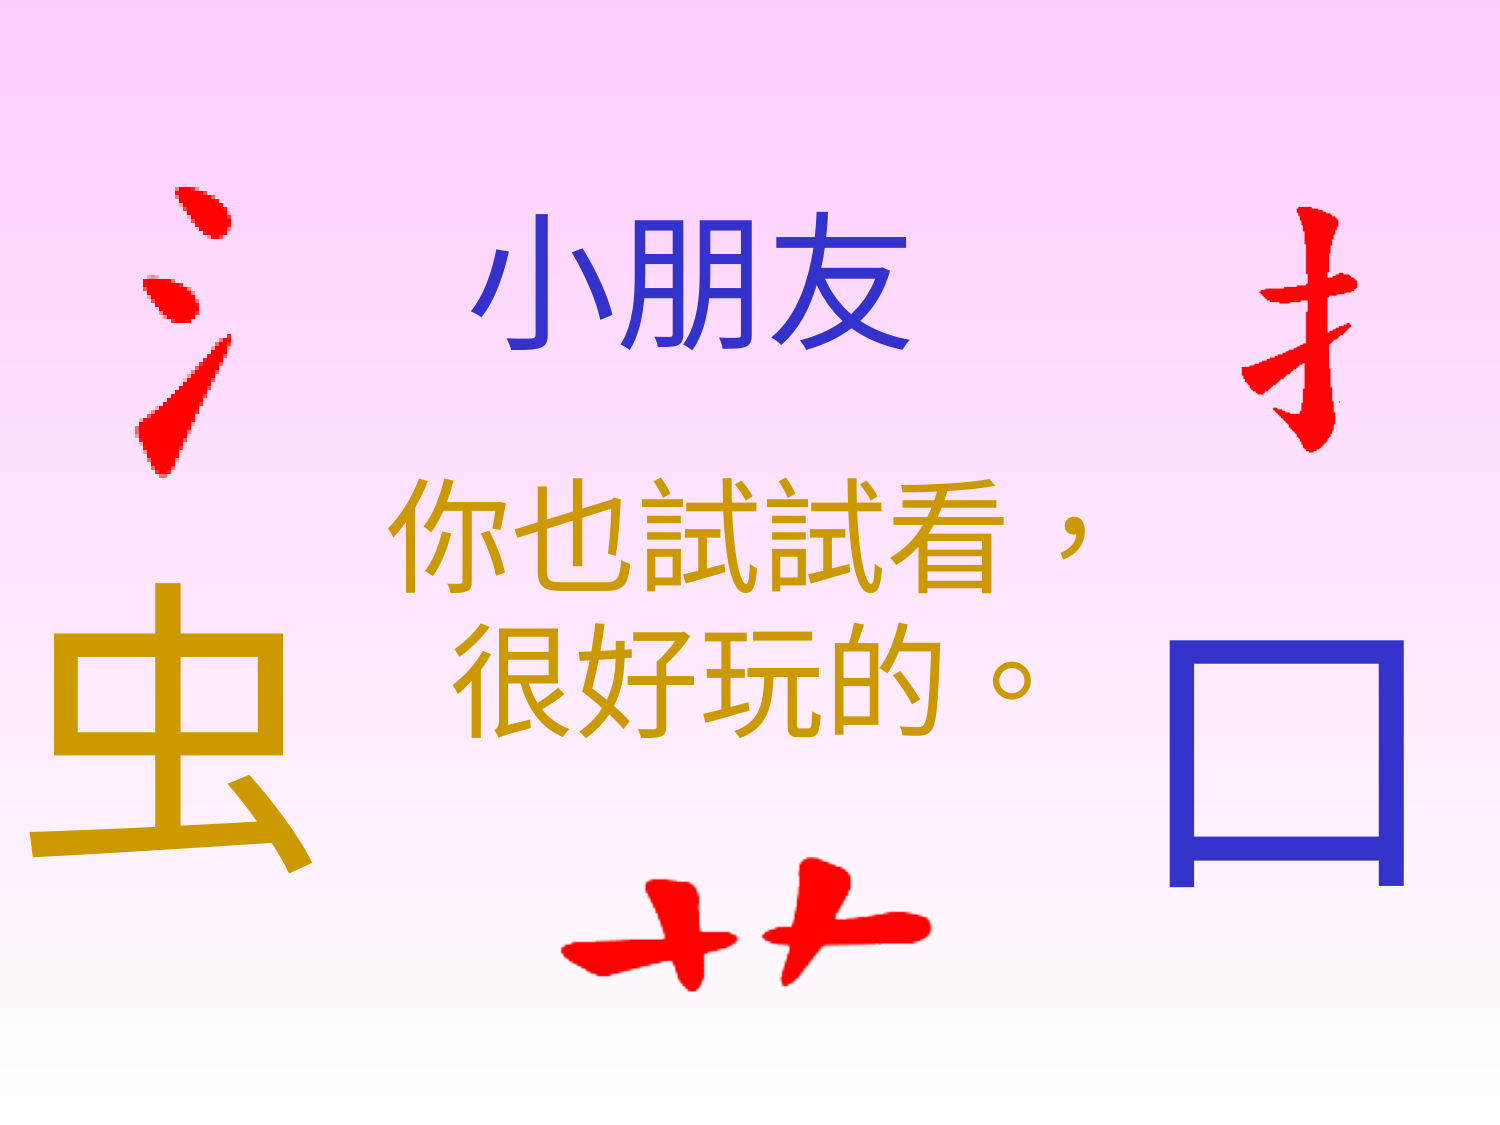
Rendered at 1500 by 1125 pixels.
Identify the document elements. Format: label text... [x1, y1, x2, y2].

text_box 口 [1116, 550, 1436, 941]
picture [135, 184, 263, 478]
title 小朋友 [383, 160, 999, 398]
text_box 虫 [0, 527, 307, 917]
picture [548, 857, 952, 1010]
subtitle 你也試試看， 很好玩的。 [336, 479, 1188, 799]
picture [1234, 196, 1376, 461]
